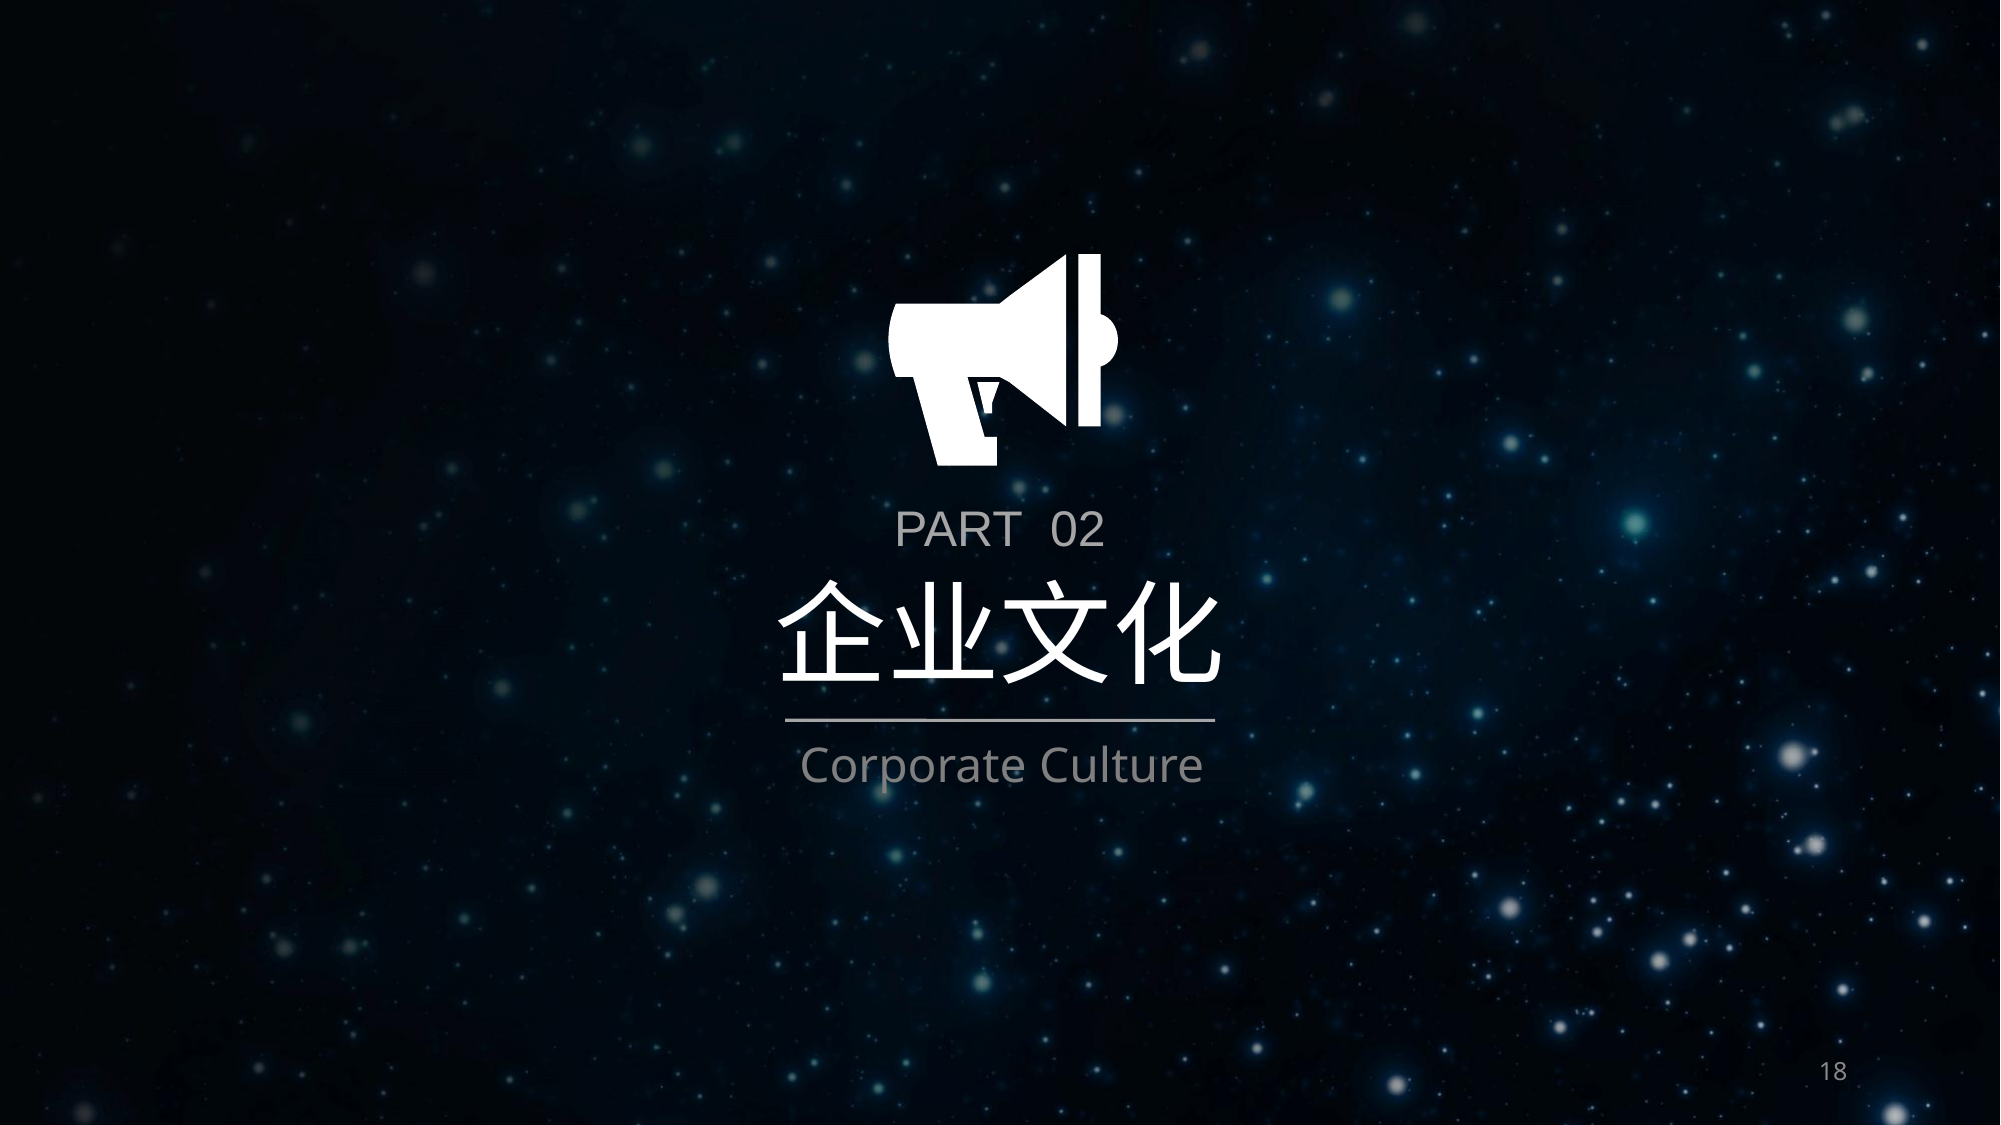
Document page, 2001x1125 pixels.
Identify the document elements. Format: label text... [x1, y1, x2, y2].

text_box [888, 254, 1067, 466]
text_box 企业文化 [687, 555, 1313, 706]
text_box Corporate Culture [724, 726, 1280, 800]
slide_number 18 [1412, 1042, 1863, 1103]
text_box [1078, 254, 1118, 427]
text_box PART 02 [755, 488, 1244, 555]
picture [0, 0, 2000, 1125]
